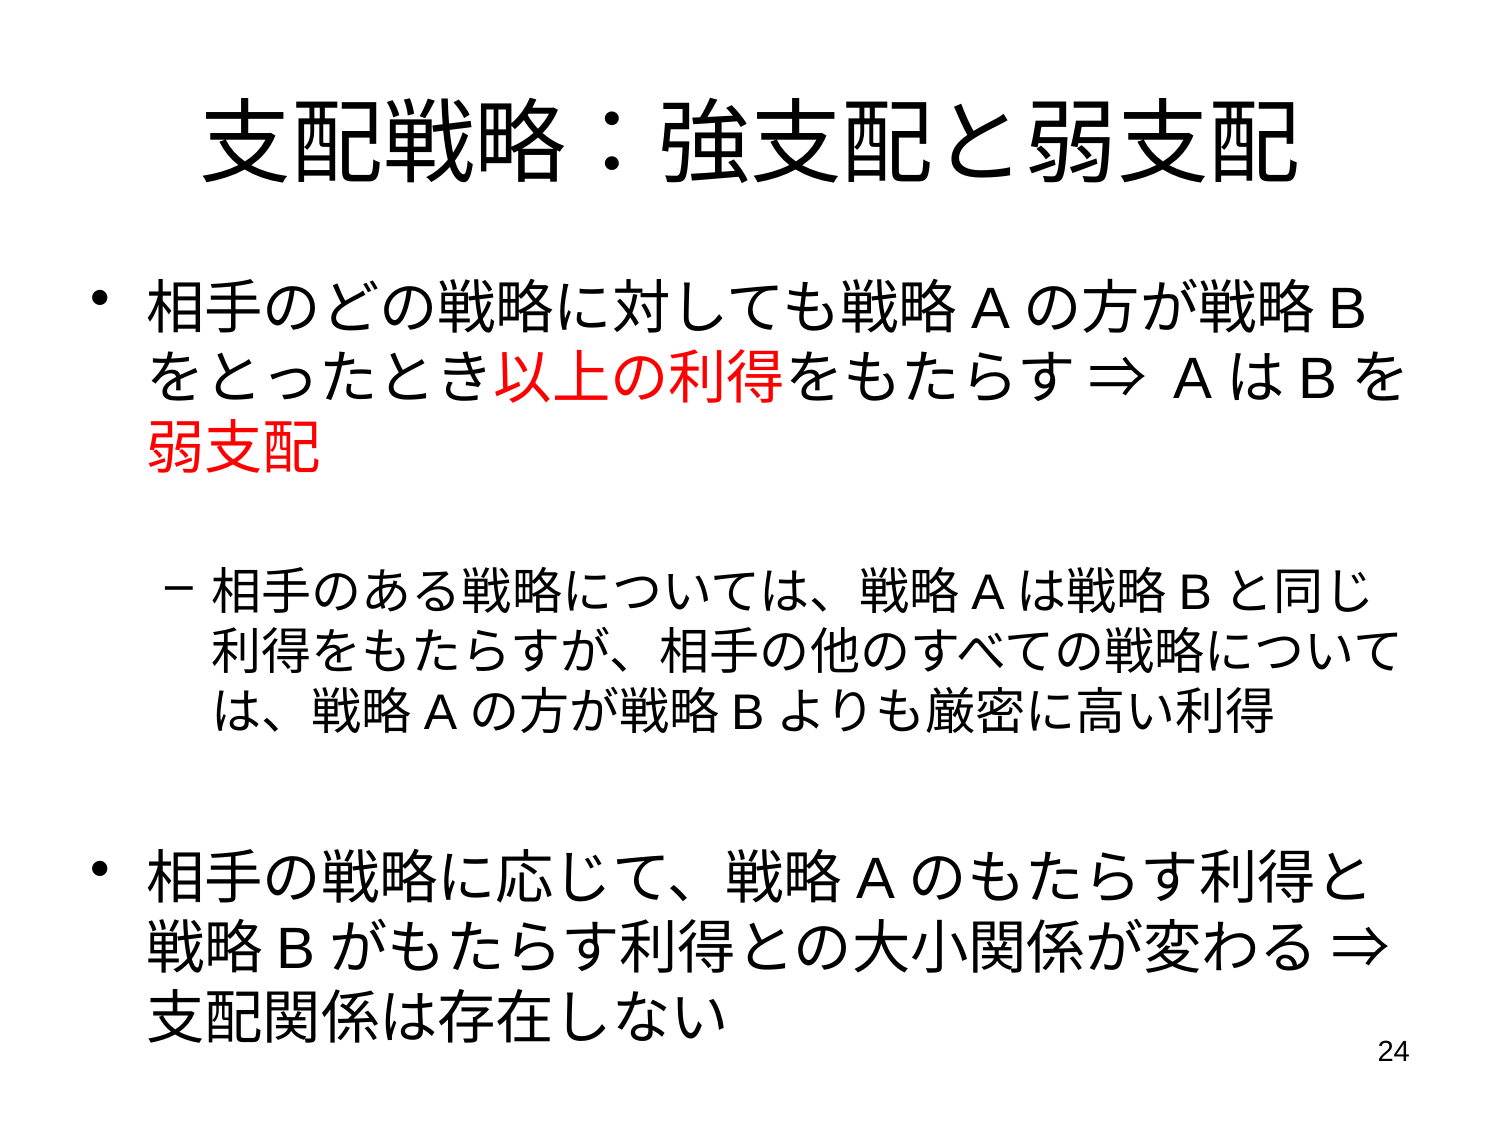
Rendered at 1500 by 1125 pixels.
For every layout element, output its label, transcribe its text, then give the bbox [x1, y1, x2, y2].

list 相手のどの戦略に対しても戦略Aの方が戦略Bをとったとき以上の利得をもたらす ⇒ AはBを弱支配 相手のある戦略については、戦略Aは戦略Bと同じ利得をもたらすが、相手の他のすべての戦略については、戦略Aの方が戦略Bよりも厳密に高い利得 相手の戦略に応じて、戦略Aのもたらす利得と戦略Bがもたらす利得との大小関係が変わる ⇒ 支配関係は存在しない [75, 262, 1425, 1005]
slide_number 24 [1074, 1024, 1426, 1103]
title 支配戦略：強支配と弱支配 [75, 45, 1425, 233]
